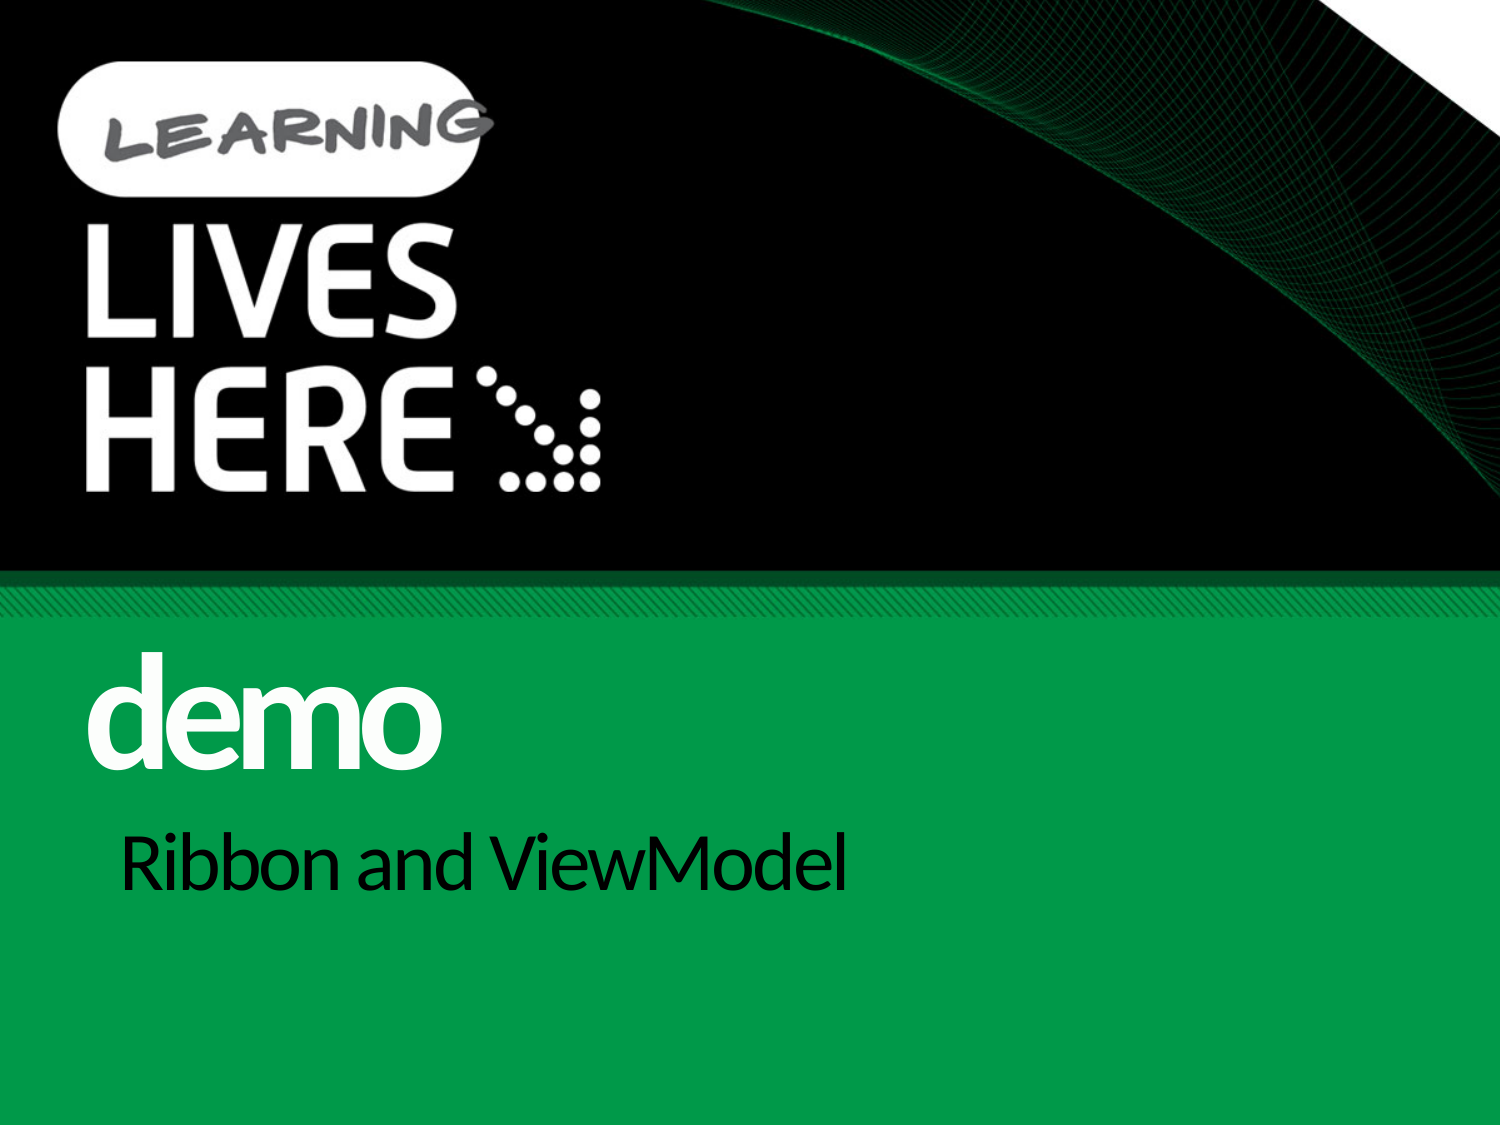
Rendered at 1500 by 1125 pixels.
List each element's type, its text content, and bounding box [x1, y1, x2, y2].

title Ribbon and ViewModel [119, 818, 1375, 943]
list demo [83, 625, 1344, 800]
picture [0, 0, 1500, 1125]
